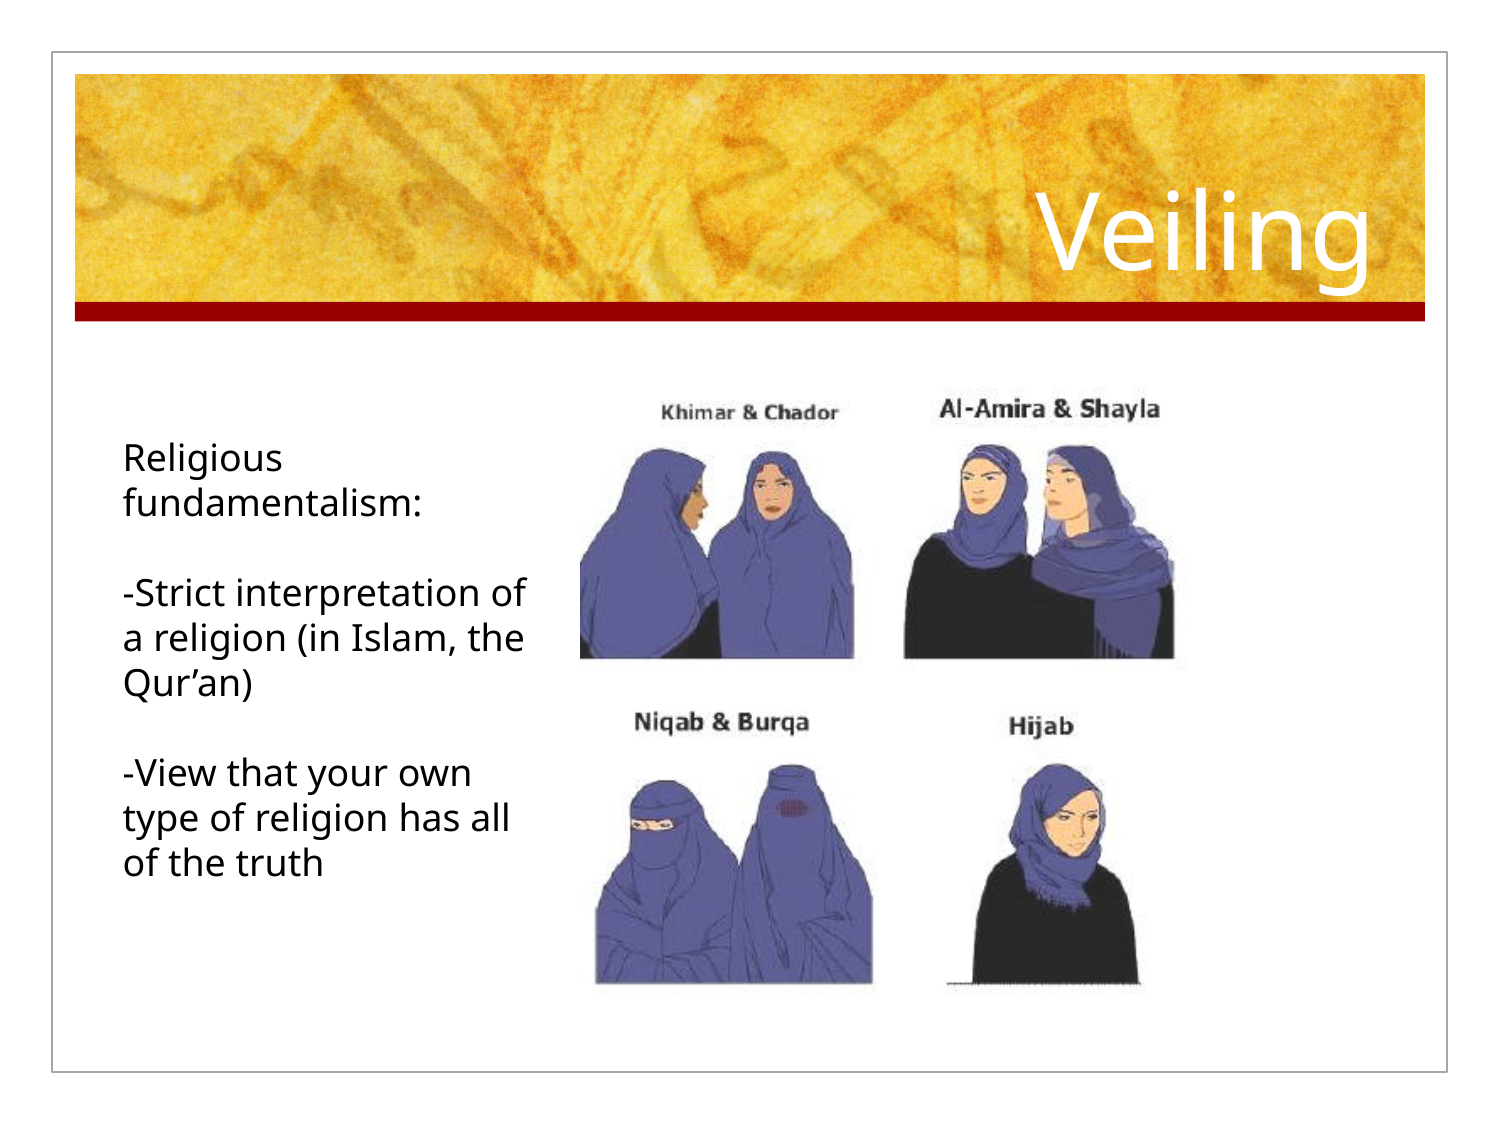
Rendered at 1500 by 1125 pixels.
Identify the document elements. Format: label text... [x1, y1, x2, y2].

title Veiling [108, 74, 1392, 292]
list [374, 374, 1393, 1006]
picture [75, 74, 1425, 301]
text_box Religious fundamentalism: -Strict interpretation of a religion (in Islam, the Qur’an) -View that your own type of religion has all of the truth [108, 426, 374, 937]
